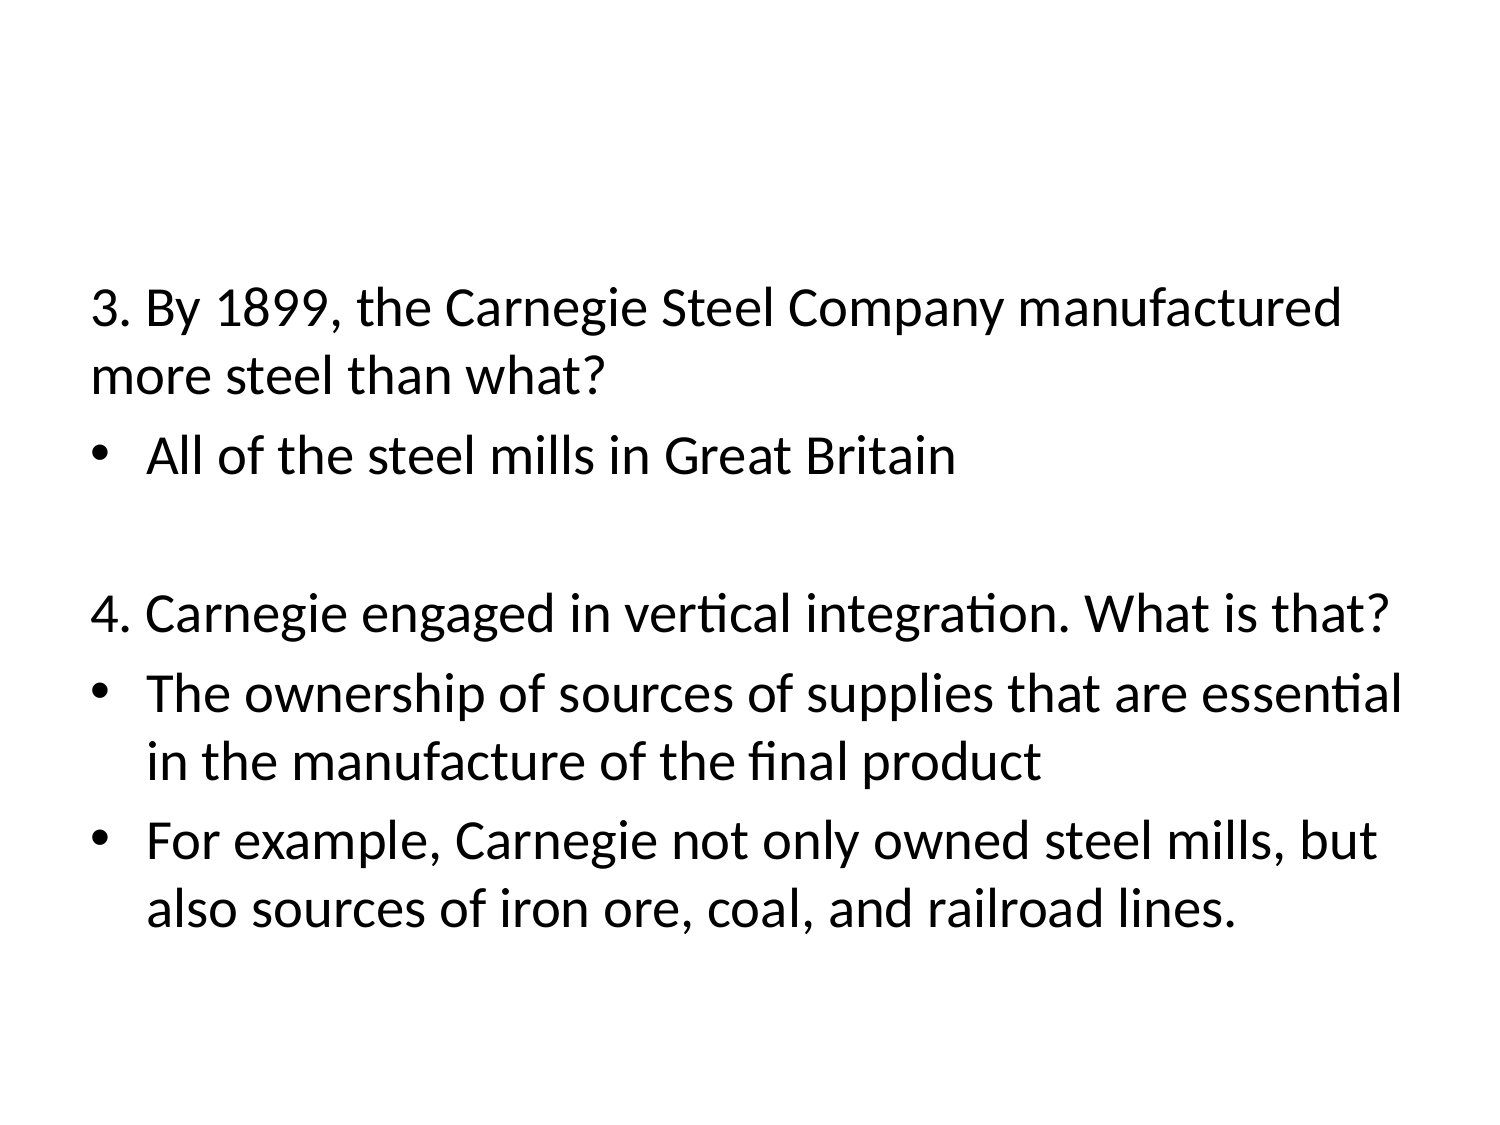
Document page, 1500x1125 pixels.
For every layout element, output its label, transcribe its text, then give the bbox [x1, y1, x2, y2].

list 3. By 1899, the Carnegie Steel Company manufactured more steel than what? All of the steel mills in Great Britain 4. Carnegie engaged in vertical integration. What is that? The ownership of sources of supplies that are essential in the manufacture of the final product For example, Carnegie not only owned steel mills, but also sources of iron ore, coal, and railroad lines. [75, 262, 1425, 1005]
